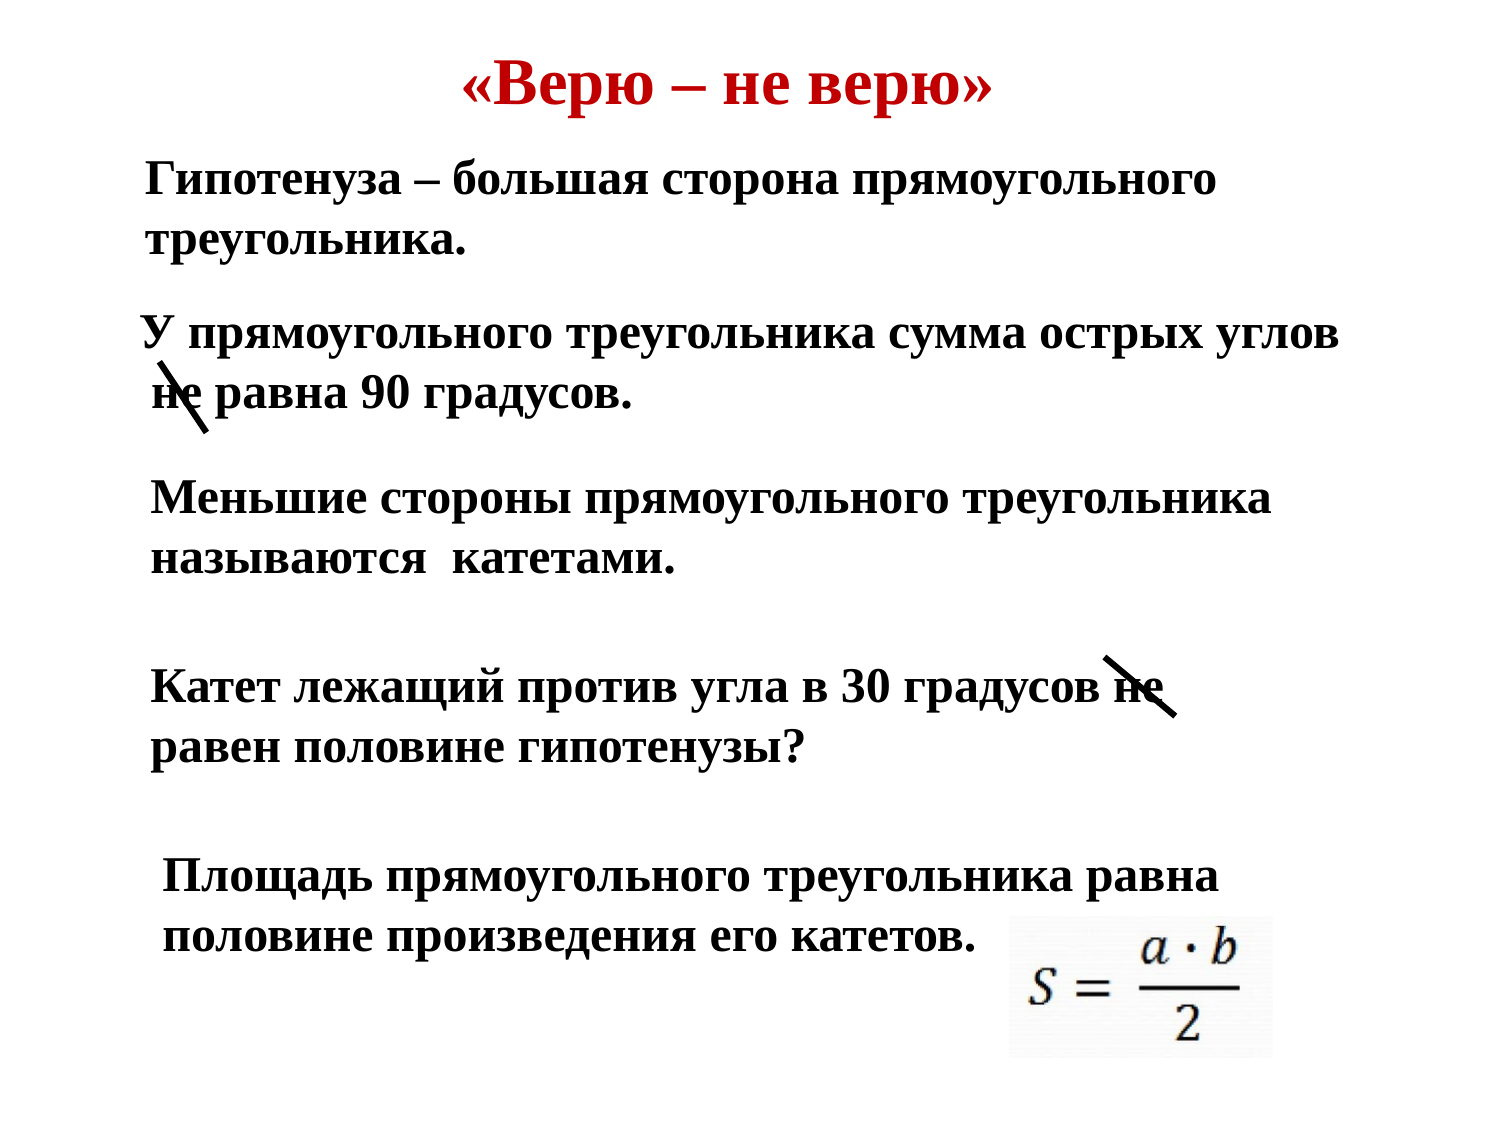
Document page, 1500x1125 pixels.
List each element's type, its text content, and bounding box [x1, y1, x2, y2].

text_box Площадь прямоугольного треугольника равна половине произведения его катетов. [147, 834, 1436, 969]
text_box Гипотенуза – большая сторона прямоугольного треугольника. [130, 137, 1246, 272]
picture [1009, 916, 1274, 1059]
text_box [159, 361, 207, 433]
text_box У прямоугольного треугольника сумма острых углов не равна 90 градусов. [123, 290, 1395, 486]
text_box «Верю – не верю» [445, 30, 1011, 126]
text_box Катет лежащий против угла в 30 градусов не равен половине гипотенузы? [135, 651, 1259, 780]
text_box Меньшие стороны прямоугольного треугольника называются катетами. [135, 456, 1400, 651]
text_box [1104, 656, 1176, 717]
